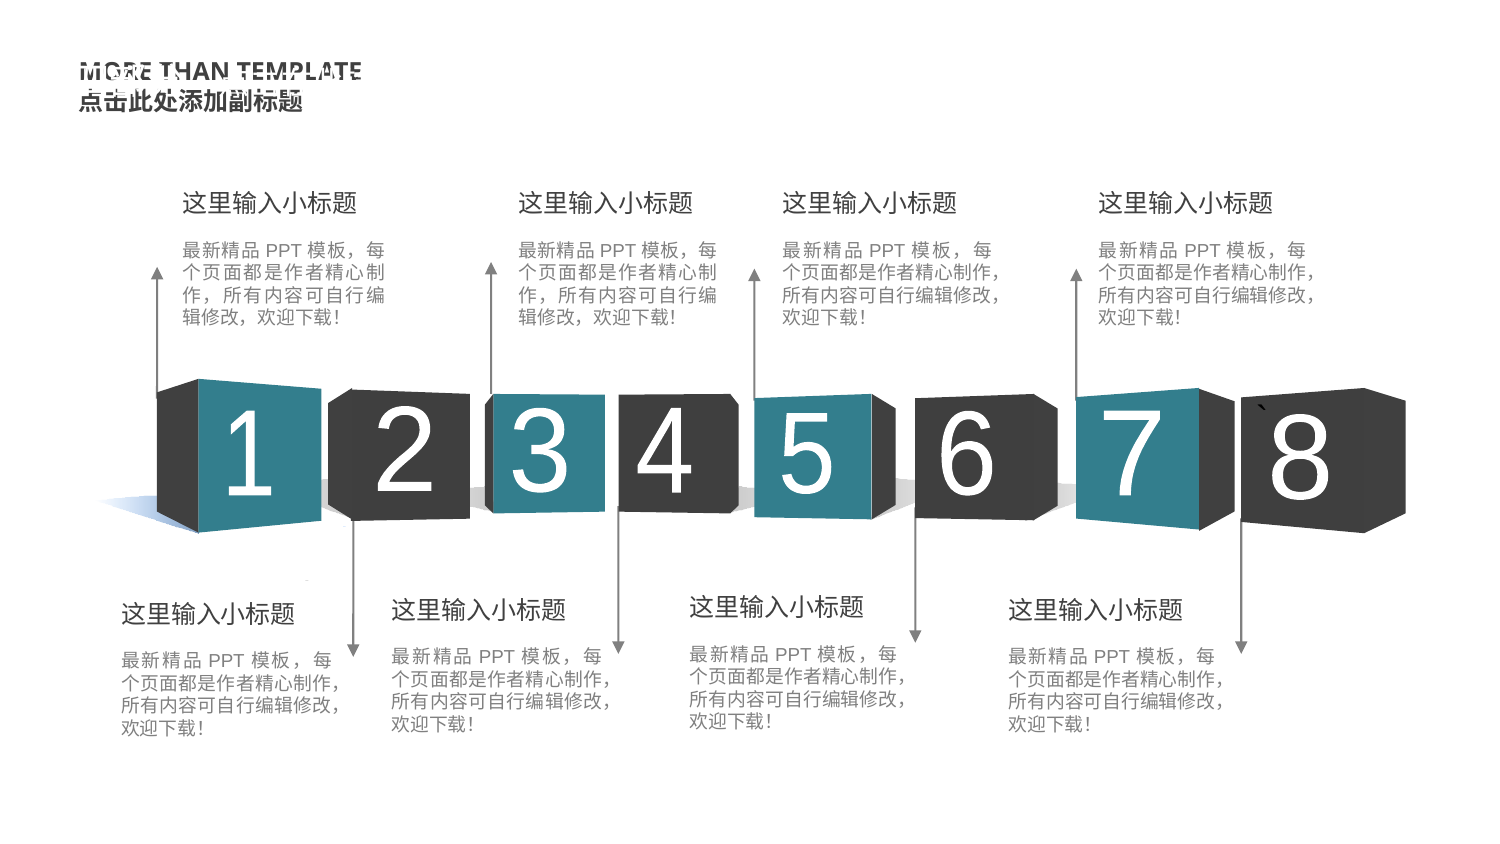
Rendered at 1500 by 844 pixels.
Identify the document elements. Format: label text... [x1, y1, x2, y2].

text_box [613, 542, 625, 654]
text_box [347, 542, 360, 657]
text_box 这里输入小标题 最新精品PPT模板，每个页面都是作者精心制作，所有内容可自行编辑修改，欢迎下载！ [772, 182, 1003, 335]
text_box 这里输入小标题 最新精品PPT模板，每个页面都是作者精心制作，所有内容可自行编辑修改，欢迎下载！ [508, 182, 728, 335]
text_box 这里输入小标题 最新精品PPT模板，每个页面都是作者精心制作，所有内容可自行编辑修改，欢迎下载！ [1088, 182, 1317, 335]
text_box [150, 266, 164, 377]
text_box [1235, 542, 1248, 654]
text_box 这里输入小标题 最新精品PPT模板，每个页面都是作者精心制作，所有内容可自行编辑修改，欢迎下载！ [678, 586, 908, 738]
text_box [748, 268, 761, 377]
text_box [484, 262, 498, 377]
text_box 第四部分 点击在此输入你的标题内容 [23, 58, 812, 108]
text_box 这里输入小标题 最新精品PPT模板，每个页面都是作者精心制作，所有内容可自行编辑修改，欢迎下载！ [381, 588, 613, 741]
text_box 这里输入小标题 最新精品PPT模板，每个页面都是作者精心制作，所有内容可自行编辑修改，欢迎下载！ [171, 182, 396, 335]
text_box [89, 378, 1406, 534]
text_box 这里输入小标题 最新精品PPT模板，每个页面都是作者精心制作，所有内容可自行编辑修改，欢迎下载！ [998, 588, 1226, 741]
text_box [1070, 268, 1083, 377]
text_box [909, 542, 922, 643]
text_box 这里输入小标题 最新精品PPT模板，每个页面都是作者精心制作，所有内容可自行编辑修改，欢迎下载！ [110, 593, 343, 745]
